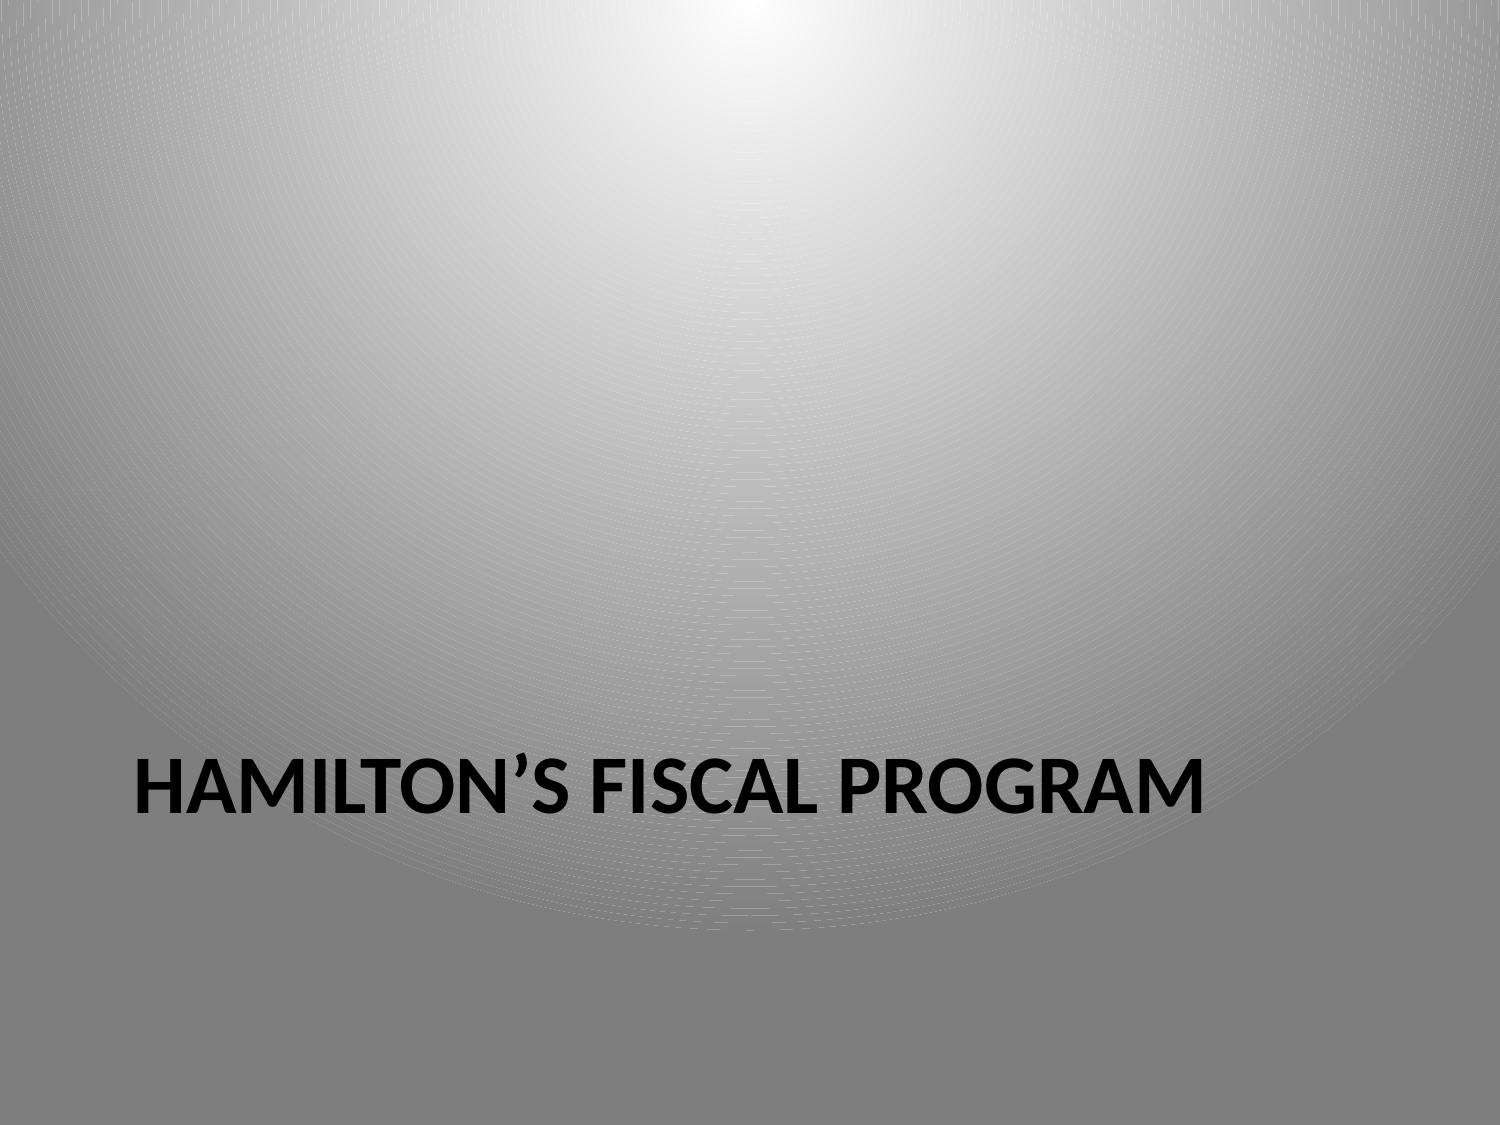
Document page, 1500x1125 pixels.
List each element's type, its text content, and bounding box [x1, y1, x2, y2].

title Hamilton’s fiscal program [118, 722, 1394, 947]
